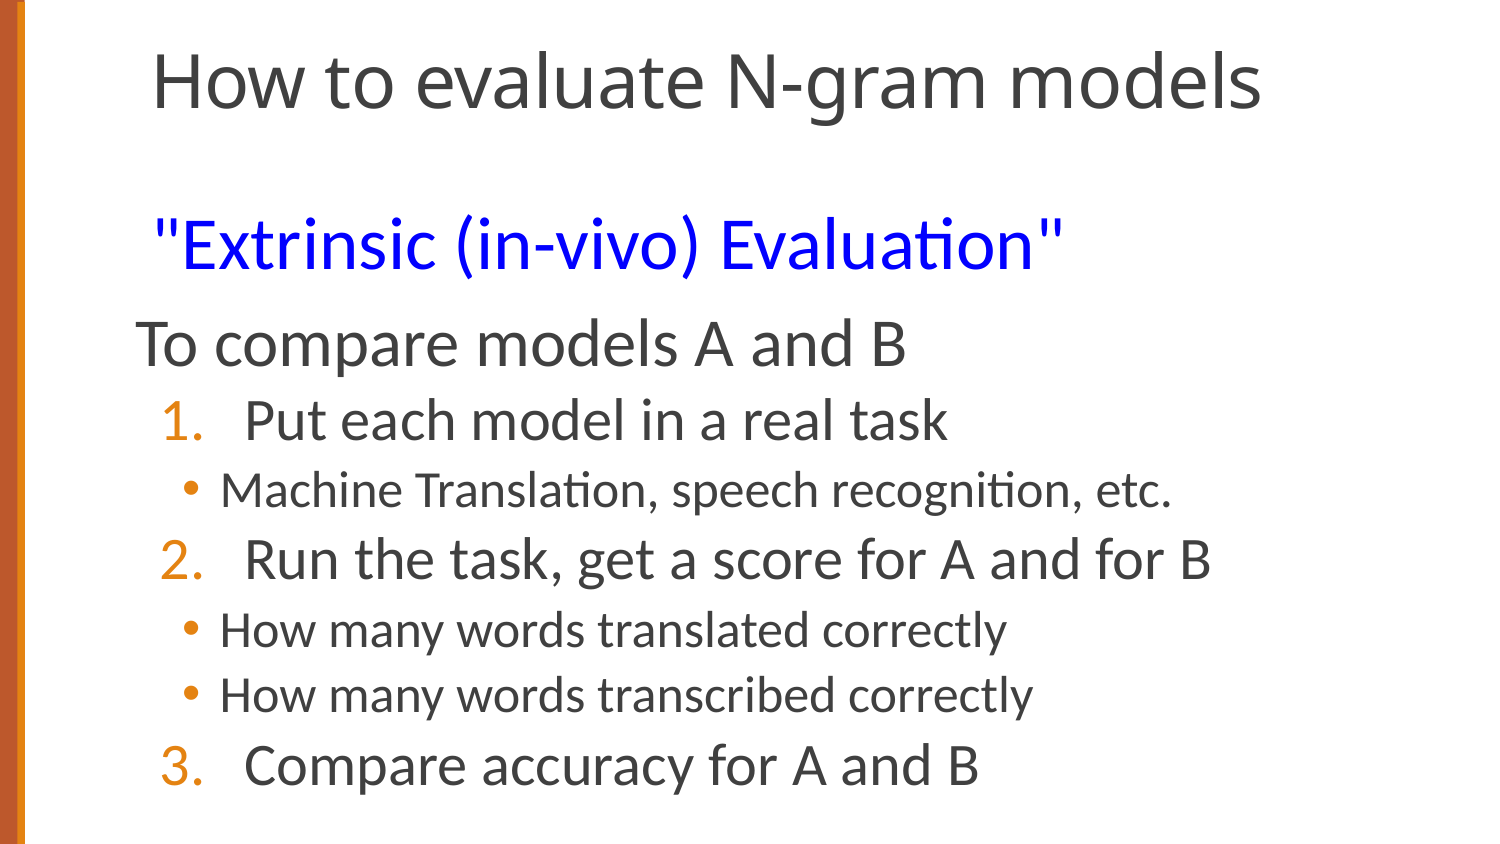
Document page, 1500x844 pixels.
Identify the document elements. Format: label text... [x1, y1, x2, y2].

list "Extrinsic (in-vivo) Evaluation" To compare models A and B Put each model in a real task Machine Translation, speech recognition, etc. Run the task, get a score for A and for B How many words translated correctly How many words transcribed correctly Compare accuracy for A and B [135, 196, 1373, 825]
title How to evaluate N-gram models [135, 19, 1373, 132]
